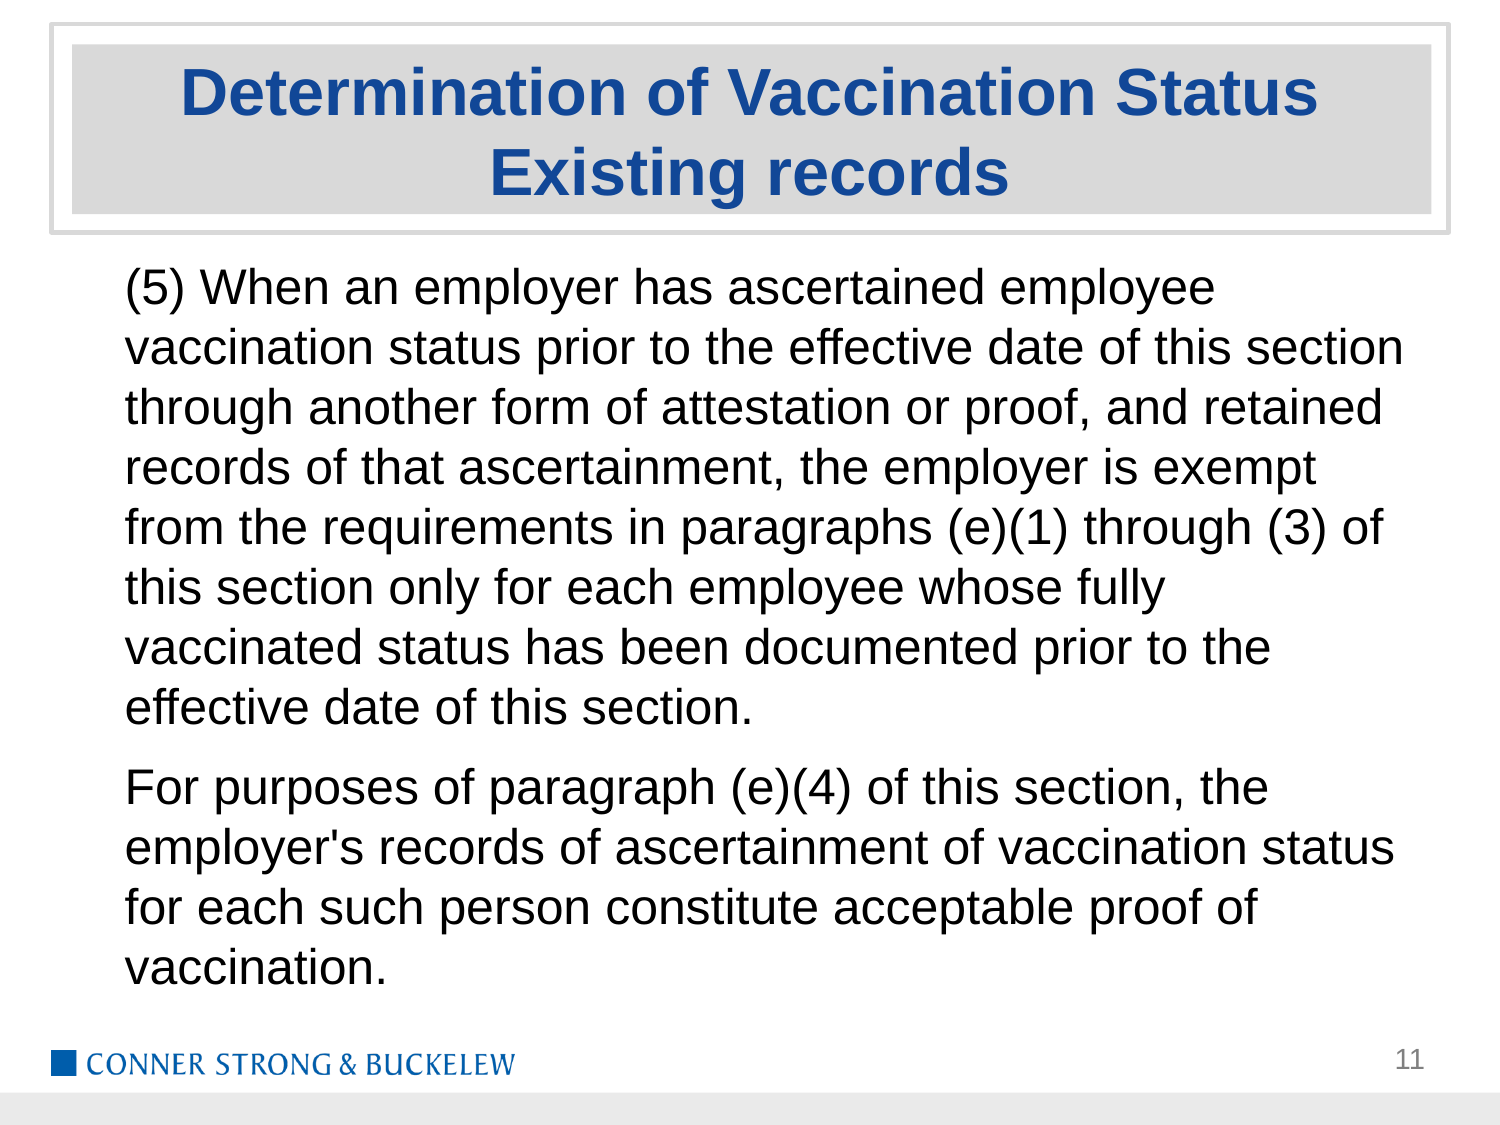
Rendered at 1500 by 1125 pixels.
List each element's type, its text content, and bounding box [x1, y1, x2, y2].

list (5) When an employer has ascertained employee vaccination status prior to the effective date of this section through another form of attestation or proof, and retained records of that ascertainment, the employer is exempt from the requirements in paragraphs (e)(1) through (3) of this section only for each employee whose fully vaccinated status has been documented prior to the effective date of this section. For purposes of paragraph (e)(4) of this section, the employer's records of ascertainment of vaccination status for each such person constitute acceptable proof of vaccination. [71, 246, 1429, 885]
title Determination of Vaccination Status Existing records [71, 44, 1429, 215]
picture [51, 1050, 515, 1076]
